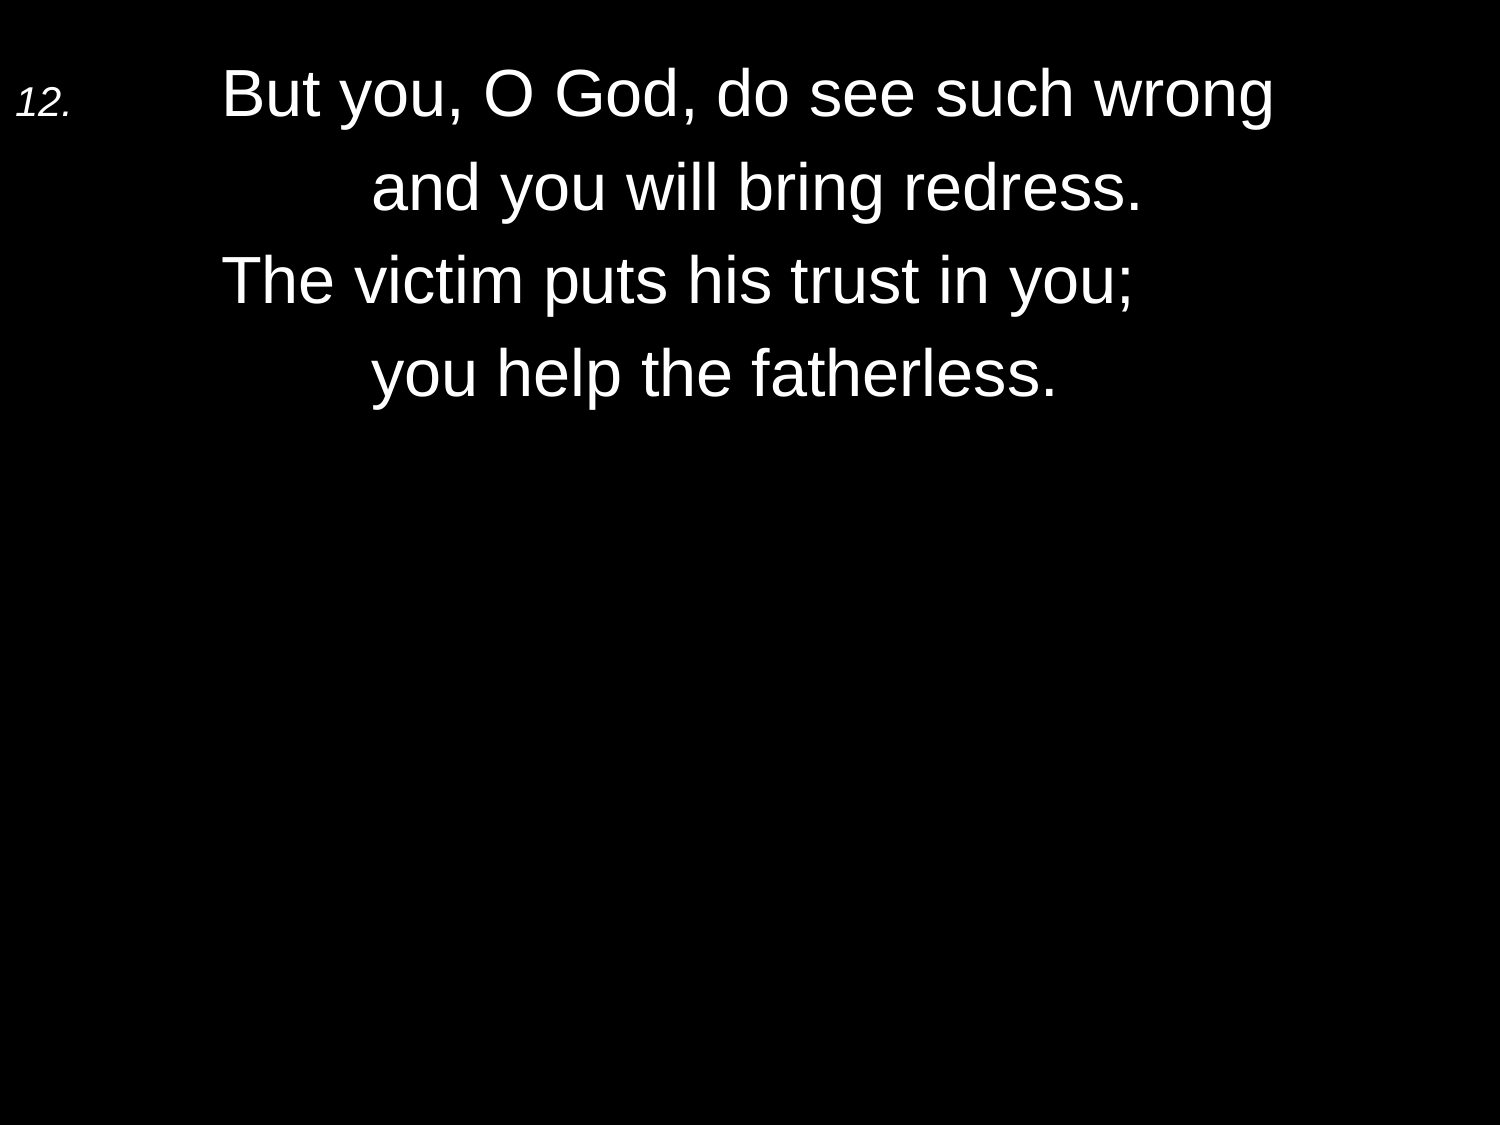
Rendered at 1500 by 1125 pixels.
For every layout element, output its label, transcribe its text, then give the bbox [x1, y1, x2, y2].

list 12. But you, O God, do see such wrong and you will bring redress. The victim puts his trust in you; you help the fatherless. [0, 42, 1500, 1047]
